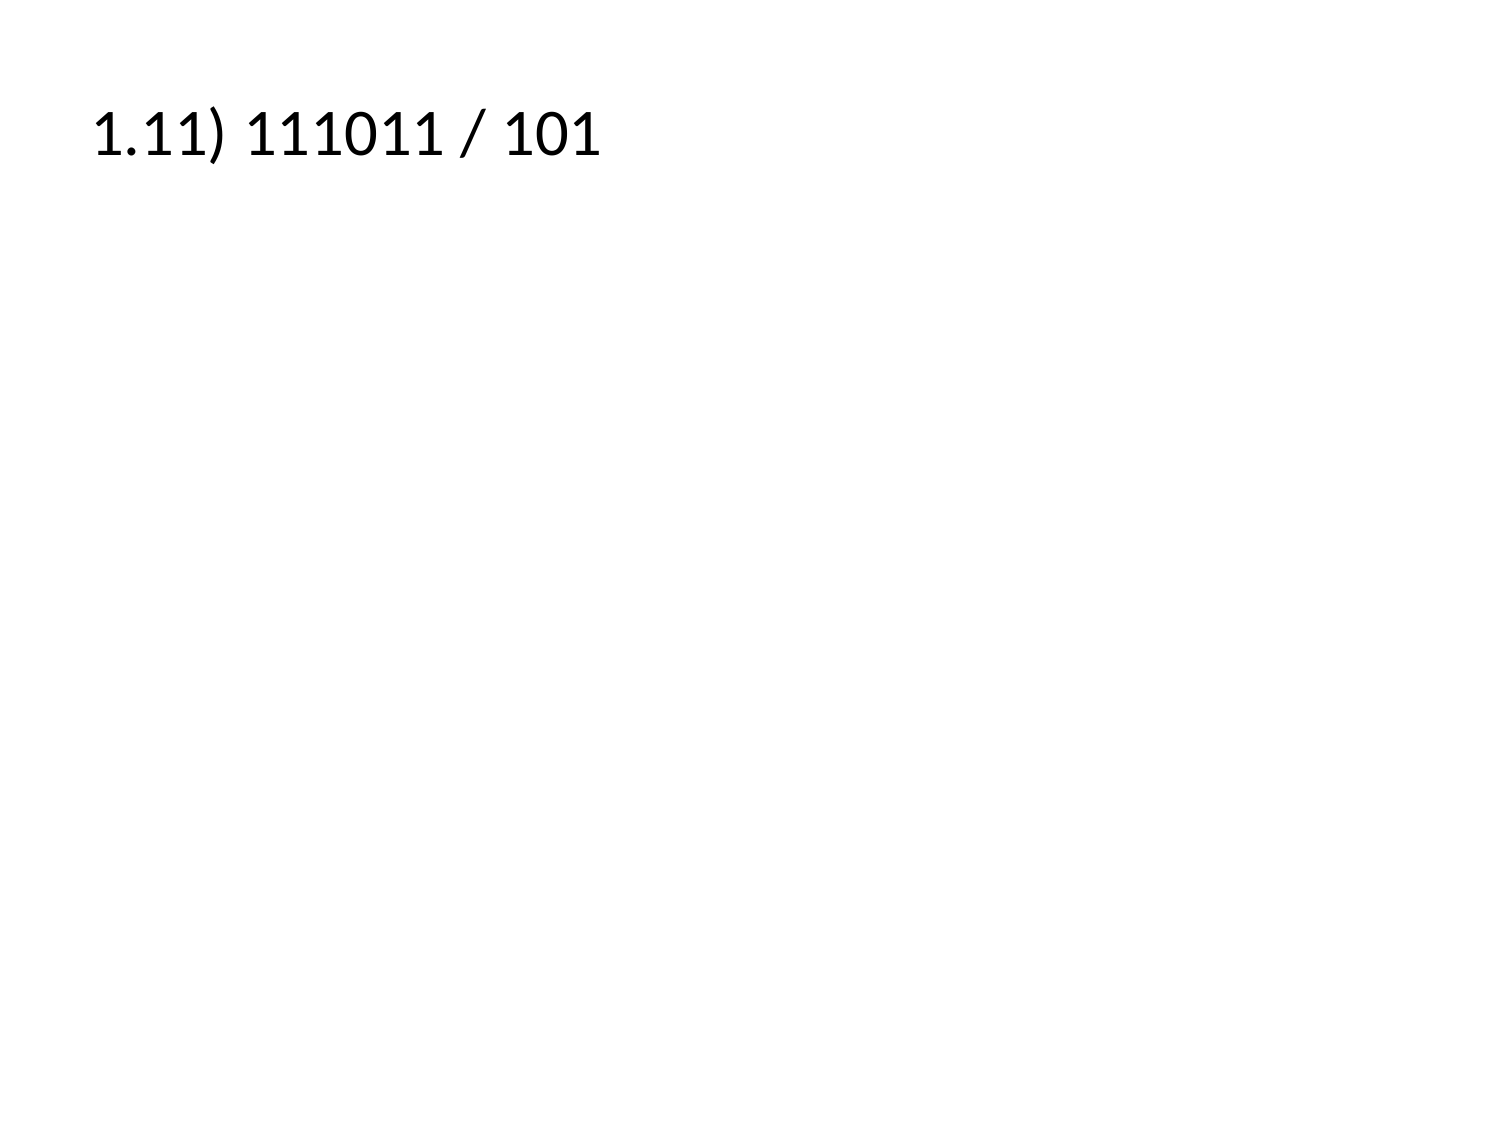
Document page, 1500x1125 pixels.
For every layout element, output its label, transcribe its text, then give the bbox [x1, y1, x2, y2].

title 1.11) 111011 / 101 [75, 45, 1425, 233]
